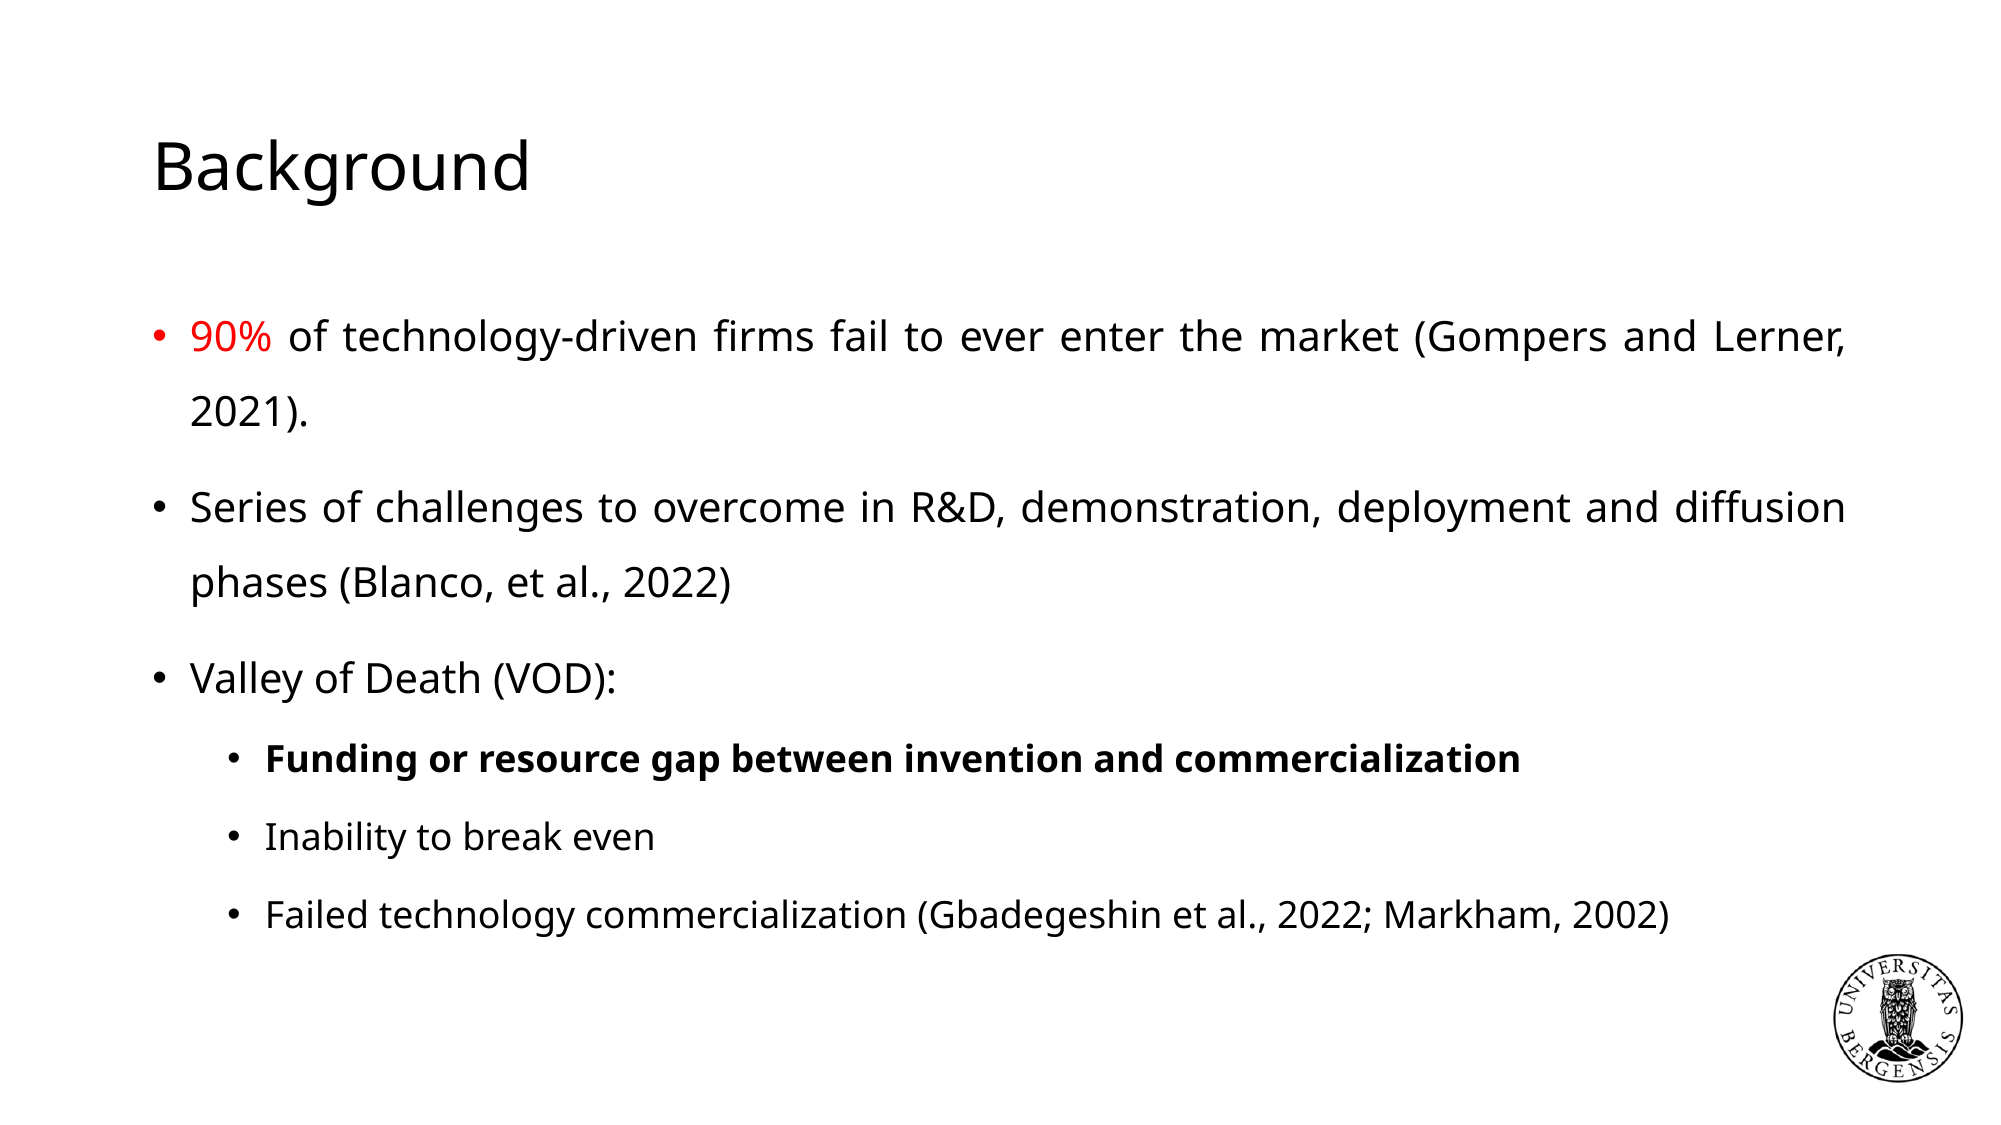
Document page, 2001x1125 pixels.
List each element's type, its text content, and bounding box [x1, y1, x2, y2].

picture [1817, 950, 1979, 1095]
title Background [137, 59, 1863, 277]
list 90% of technology-driven firms fail to ever enter the market (Gompers and Lerner, 2021). Series of challenges to overcome in R&D, demonstration, deployment and diffusion phases (Blanco, et al., 2022) Valley of Death (VOD): Funding or resource gap between invention and commercialization Inability to break even Failed technology commercialization (Gbadegeshin et al., 2022; Markham, 2002) [137, 277, 1863, 1029]
